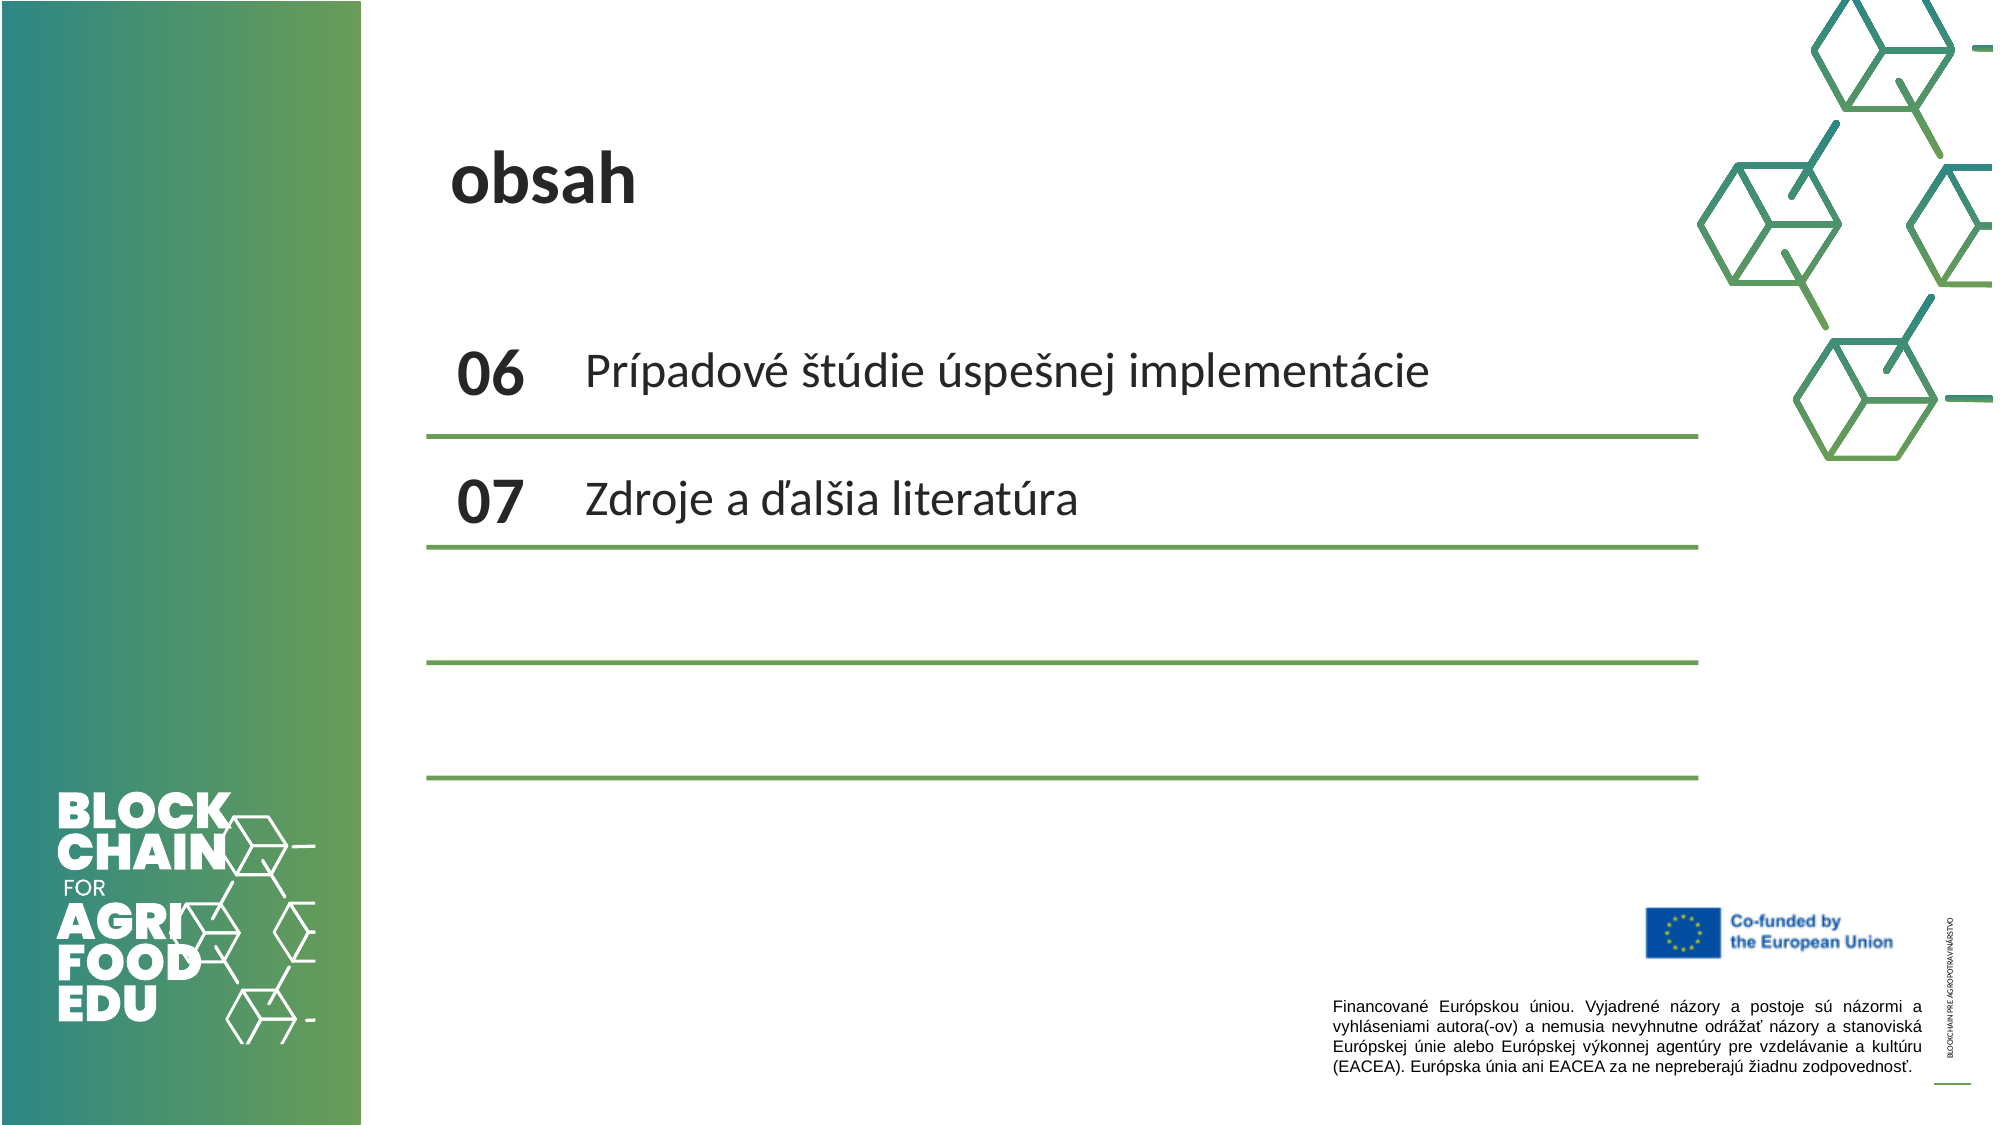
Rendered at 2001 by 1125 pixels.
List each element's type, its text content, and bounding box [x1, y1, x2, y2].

list 06 [433, 317, 549, 431]
text_box 07 [433, 445, 549, 559]
text_box Financované Európskou úniou. Vyjadrené názory a postoje sú názormi a vyhláseniami autora(-ov) a nemusia nevyhnutne odrážať názory a stanoviská Európskej únie alebo Európskej výkonnej agentúry pre vzdelávanie a kultúru (EACEA). Európska únia ani EACEA za ne nepreberajú žiadnu zodpovednosť. [1318, 988, 1938, 1084]
picture [1642, 905, 1913, 963]
list Prípadové štúdie úspešnej implementácie [570, 314, 1699, 429]
text_box Zdroje a ďalšia literatúra [570, 442, 1699, 556]
list obsah [435, 120, 1263, 239]
